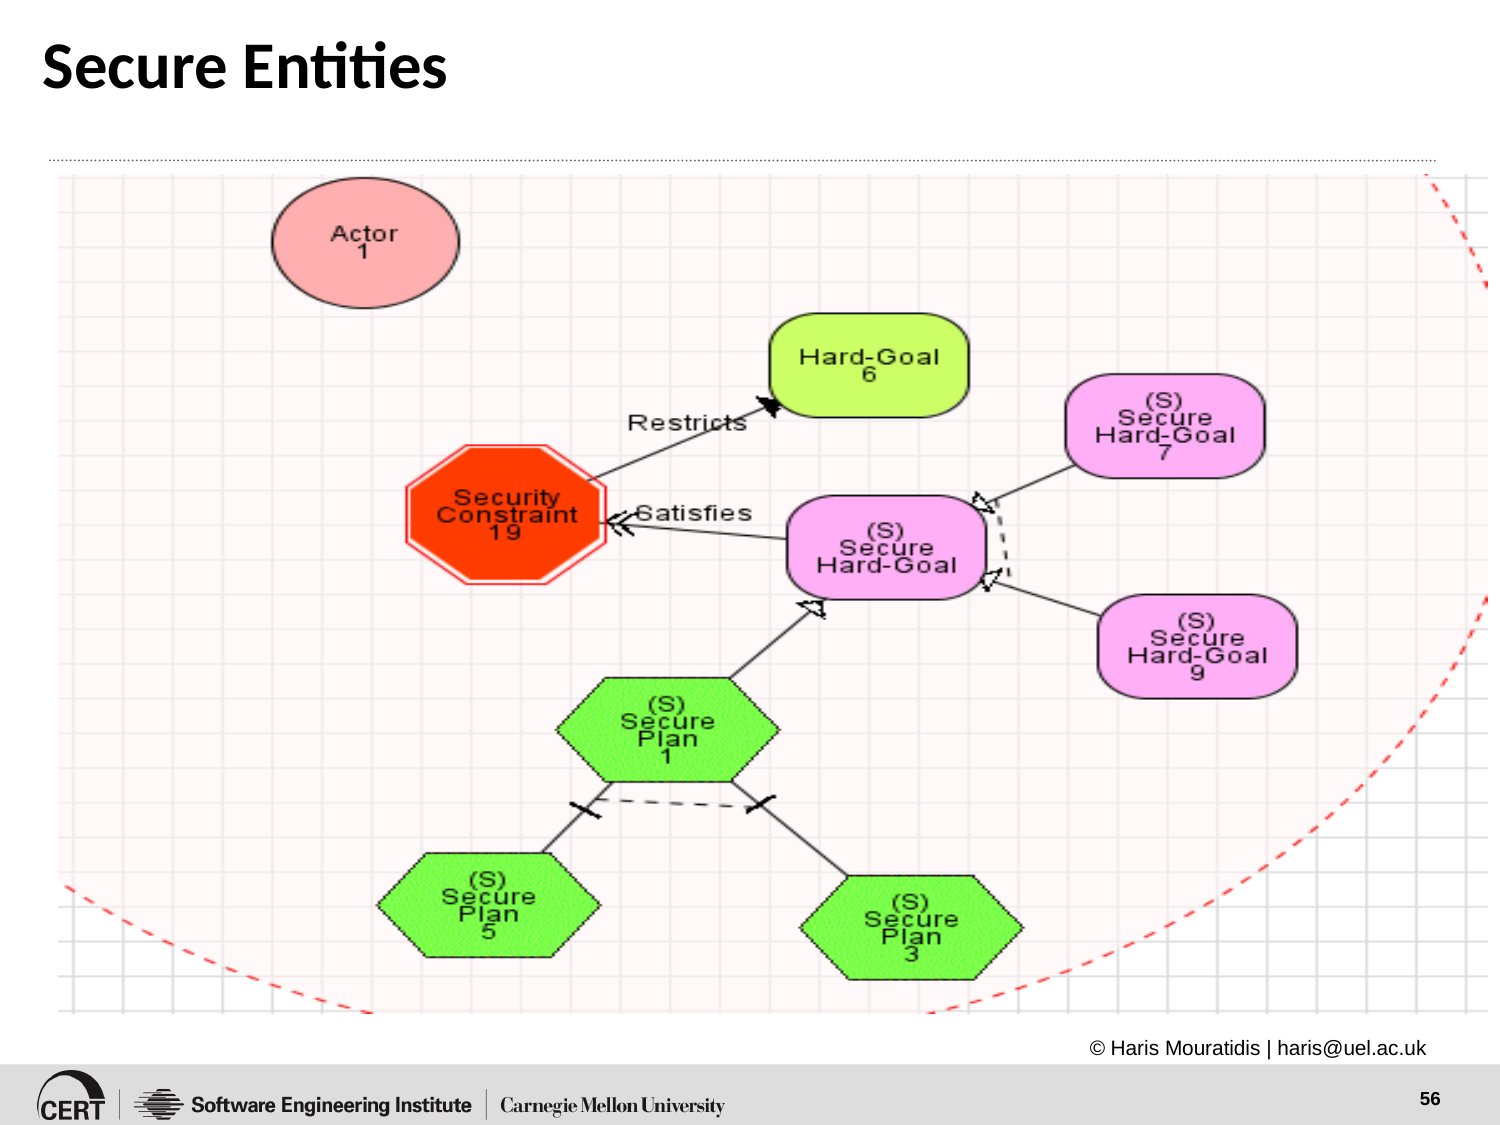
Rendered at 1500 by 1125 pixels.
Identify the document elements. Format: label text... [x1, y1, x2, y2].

picture [58, 174, 1488, 1014]
picture [37, 1069, 725, 1122]
text_box © Haris Mouratidis | haris@uel.ac.uk [1074, 1027, 1500, 1075]
title Secure Entities [42, 37, 1434, 155]
